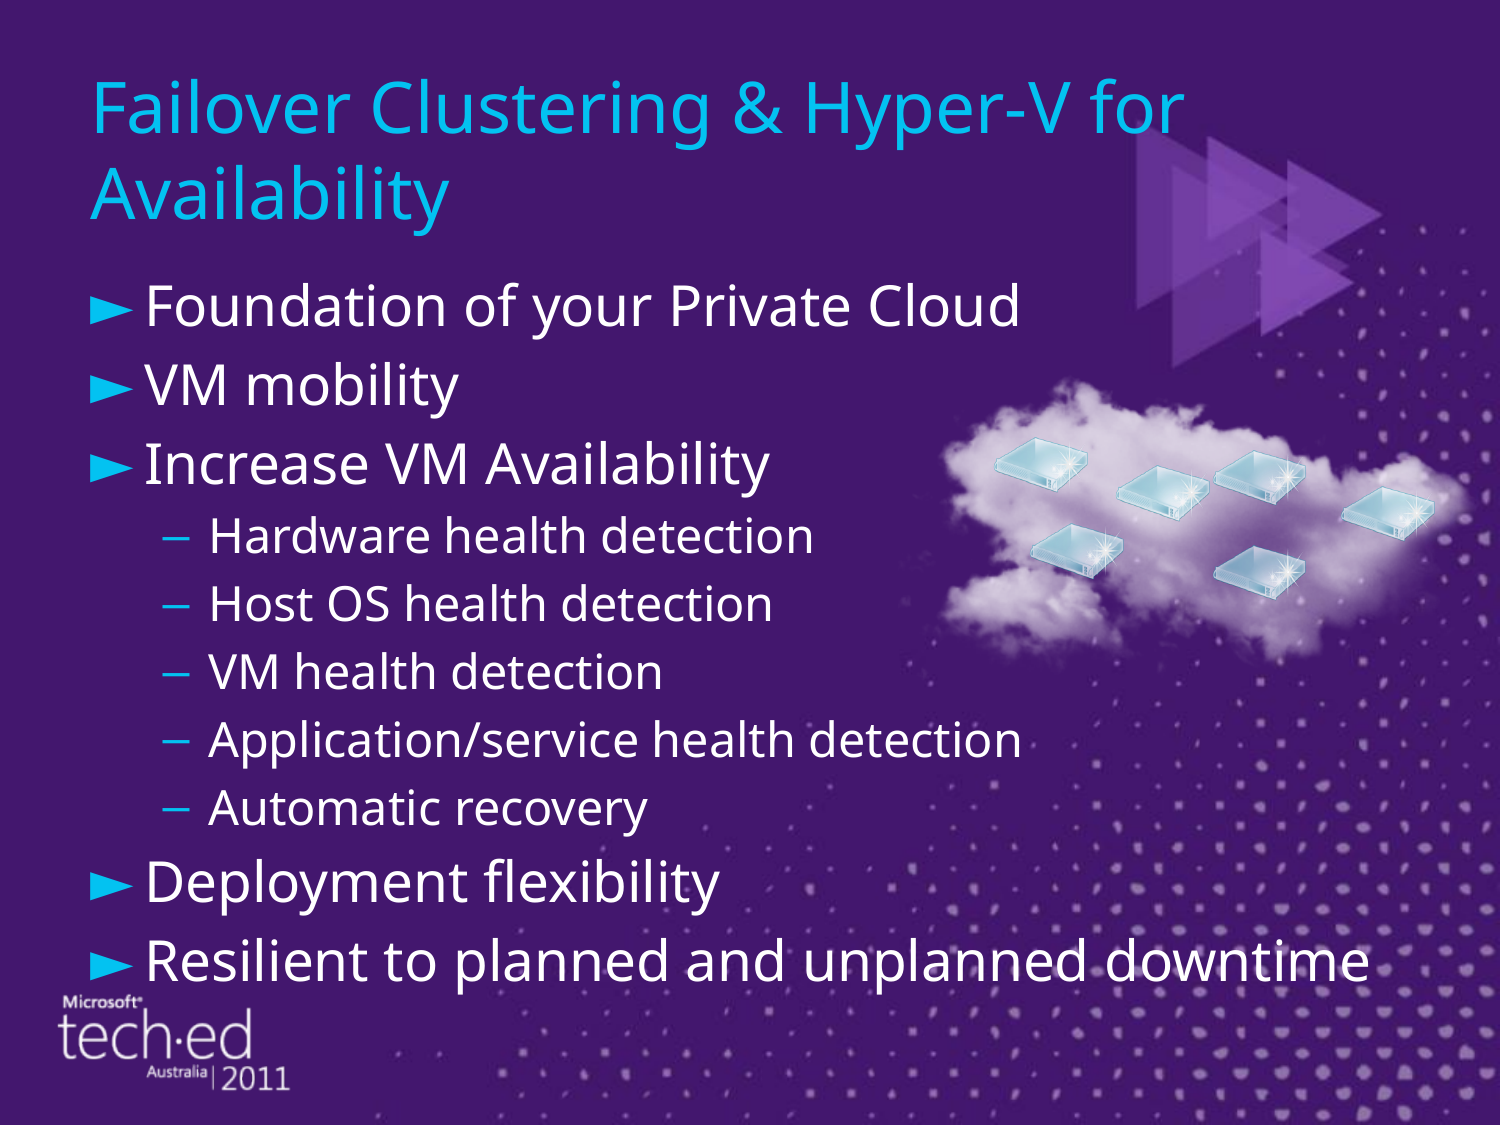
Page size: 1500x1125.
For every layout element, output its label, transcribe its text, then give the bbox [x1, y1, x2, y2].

list Foundation of your Private Cloud VM mobility Increase VM Availability Hardware health detection Host OS health detection VM health detection Application/service health detection Automatic recovery Deployment flexibility Resilient to planned and unplanned downtime [75, 262, 1425, 1005]
title Failover Clustering & Hyper-V for Availability [75, 54, 1425, 243]
picture [0, 0, 1500, 1125]
